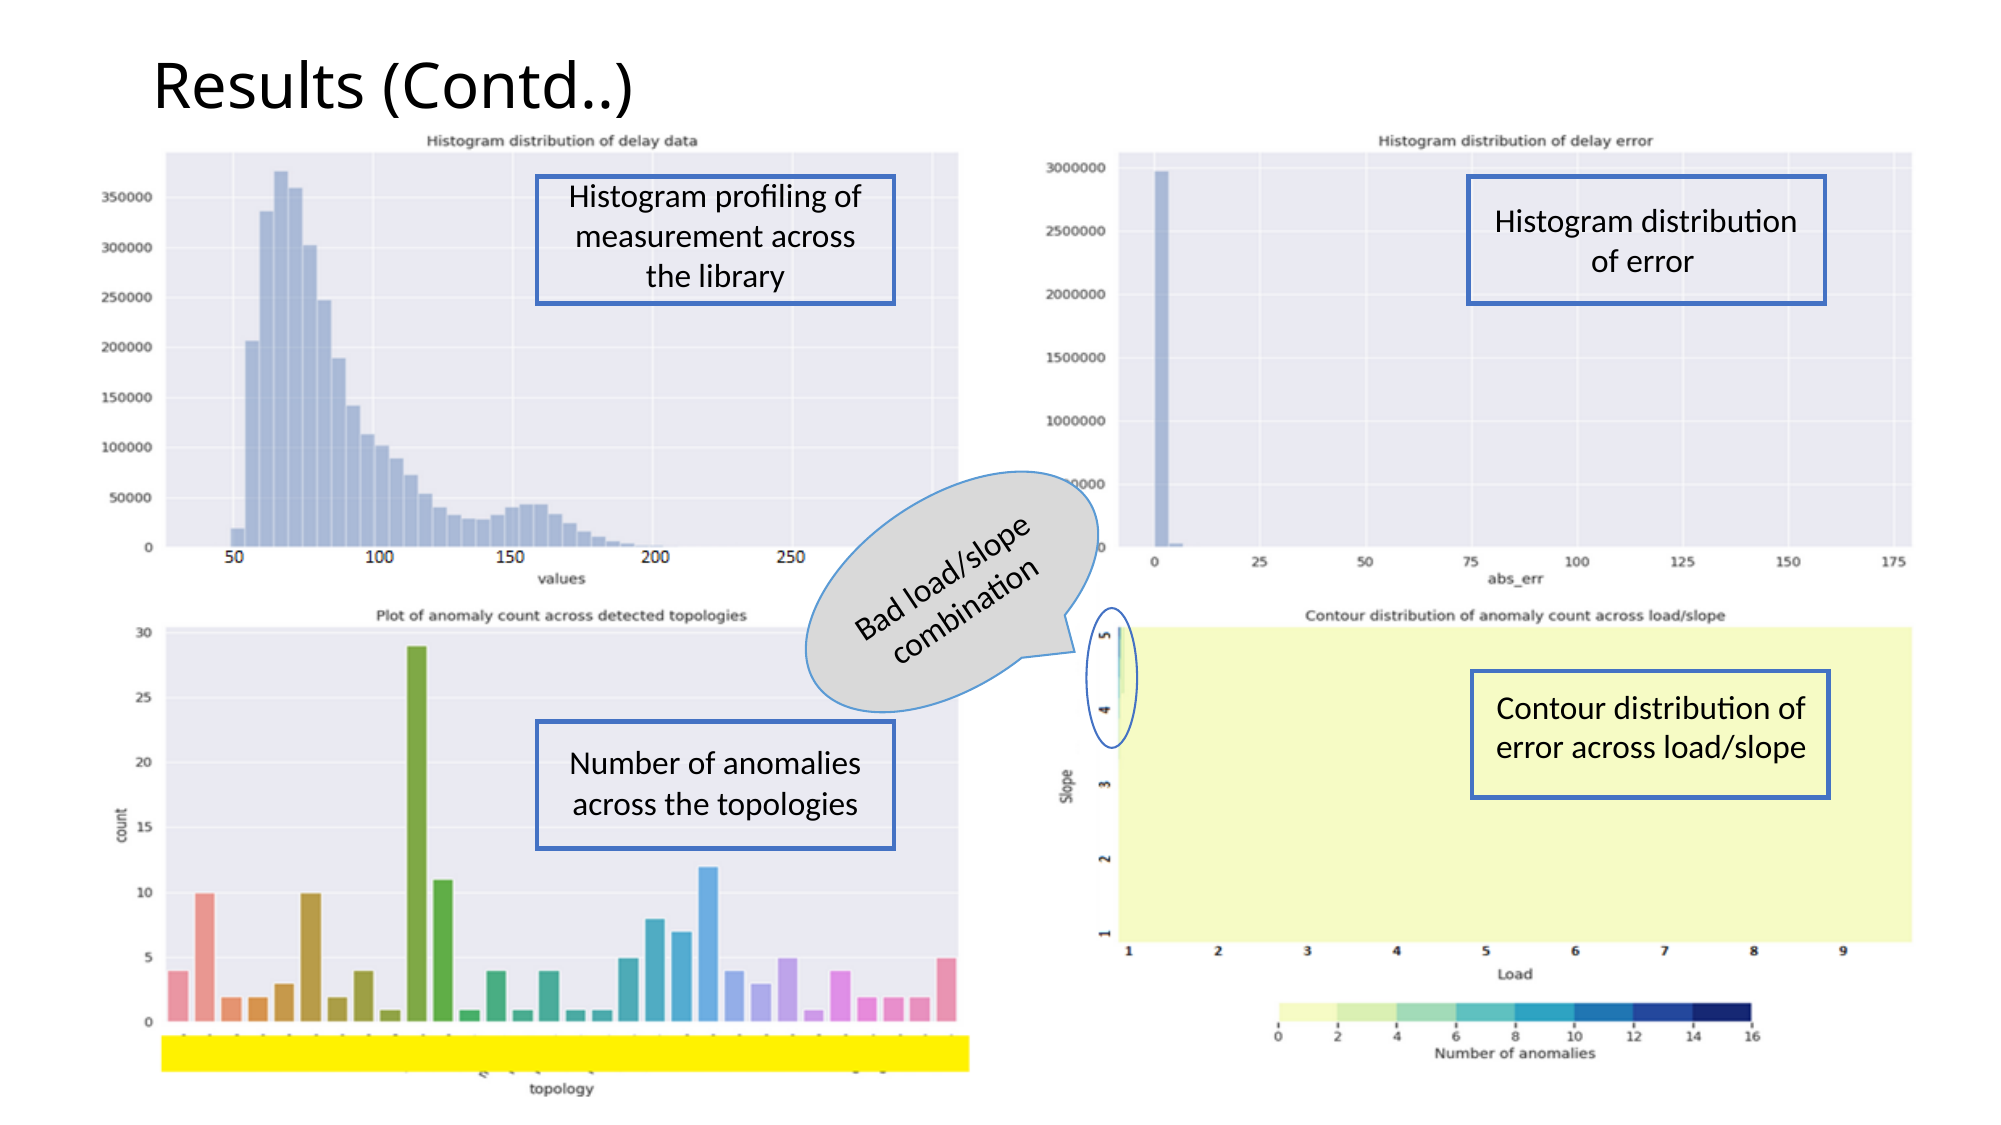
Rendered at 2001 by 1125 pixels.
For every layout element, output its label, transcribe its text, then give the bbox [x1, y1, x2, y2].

title Results (Contd..) [137, 46, 1863, 129]
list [99, 129, 1925, 1103]
